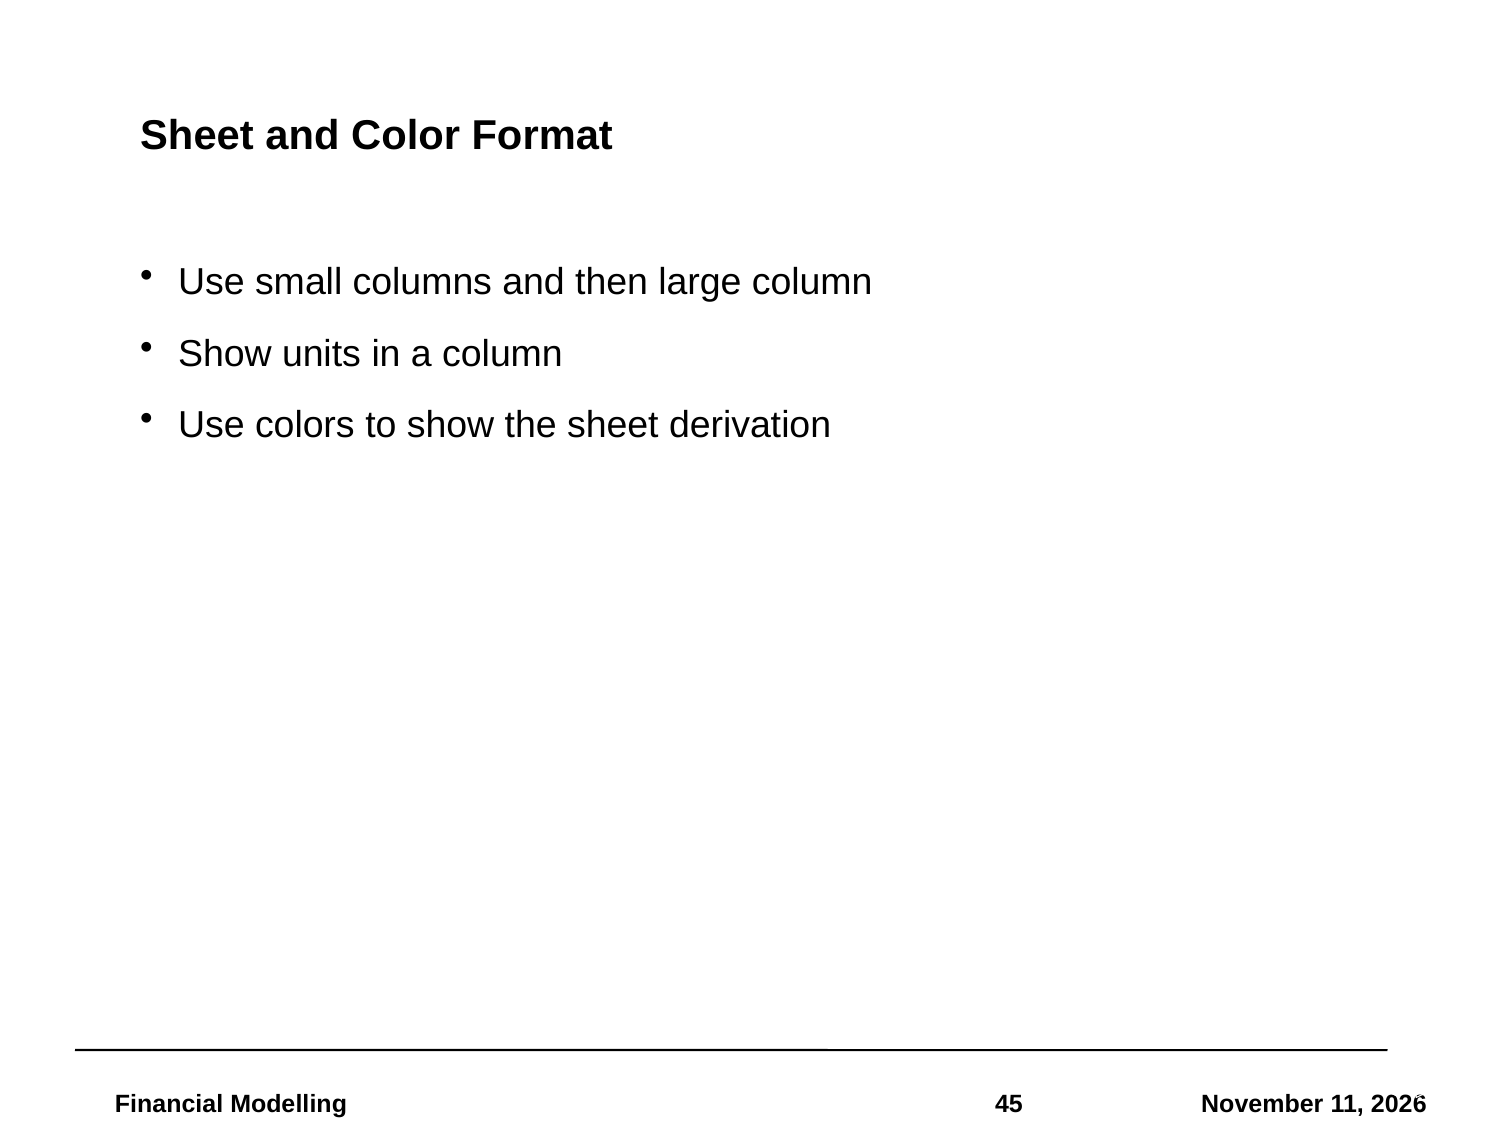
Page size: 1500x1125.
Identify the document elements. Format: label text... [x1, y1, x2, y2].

list Use small columns and then large column Show units in a column Use colors to show the sheet derivation [124, 249, 1413, 1001]
title Sheet and Color Format [124, 99, 1413, 226]
